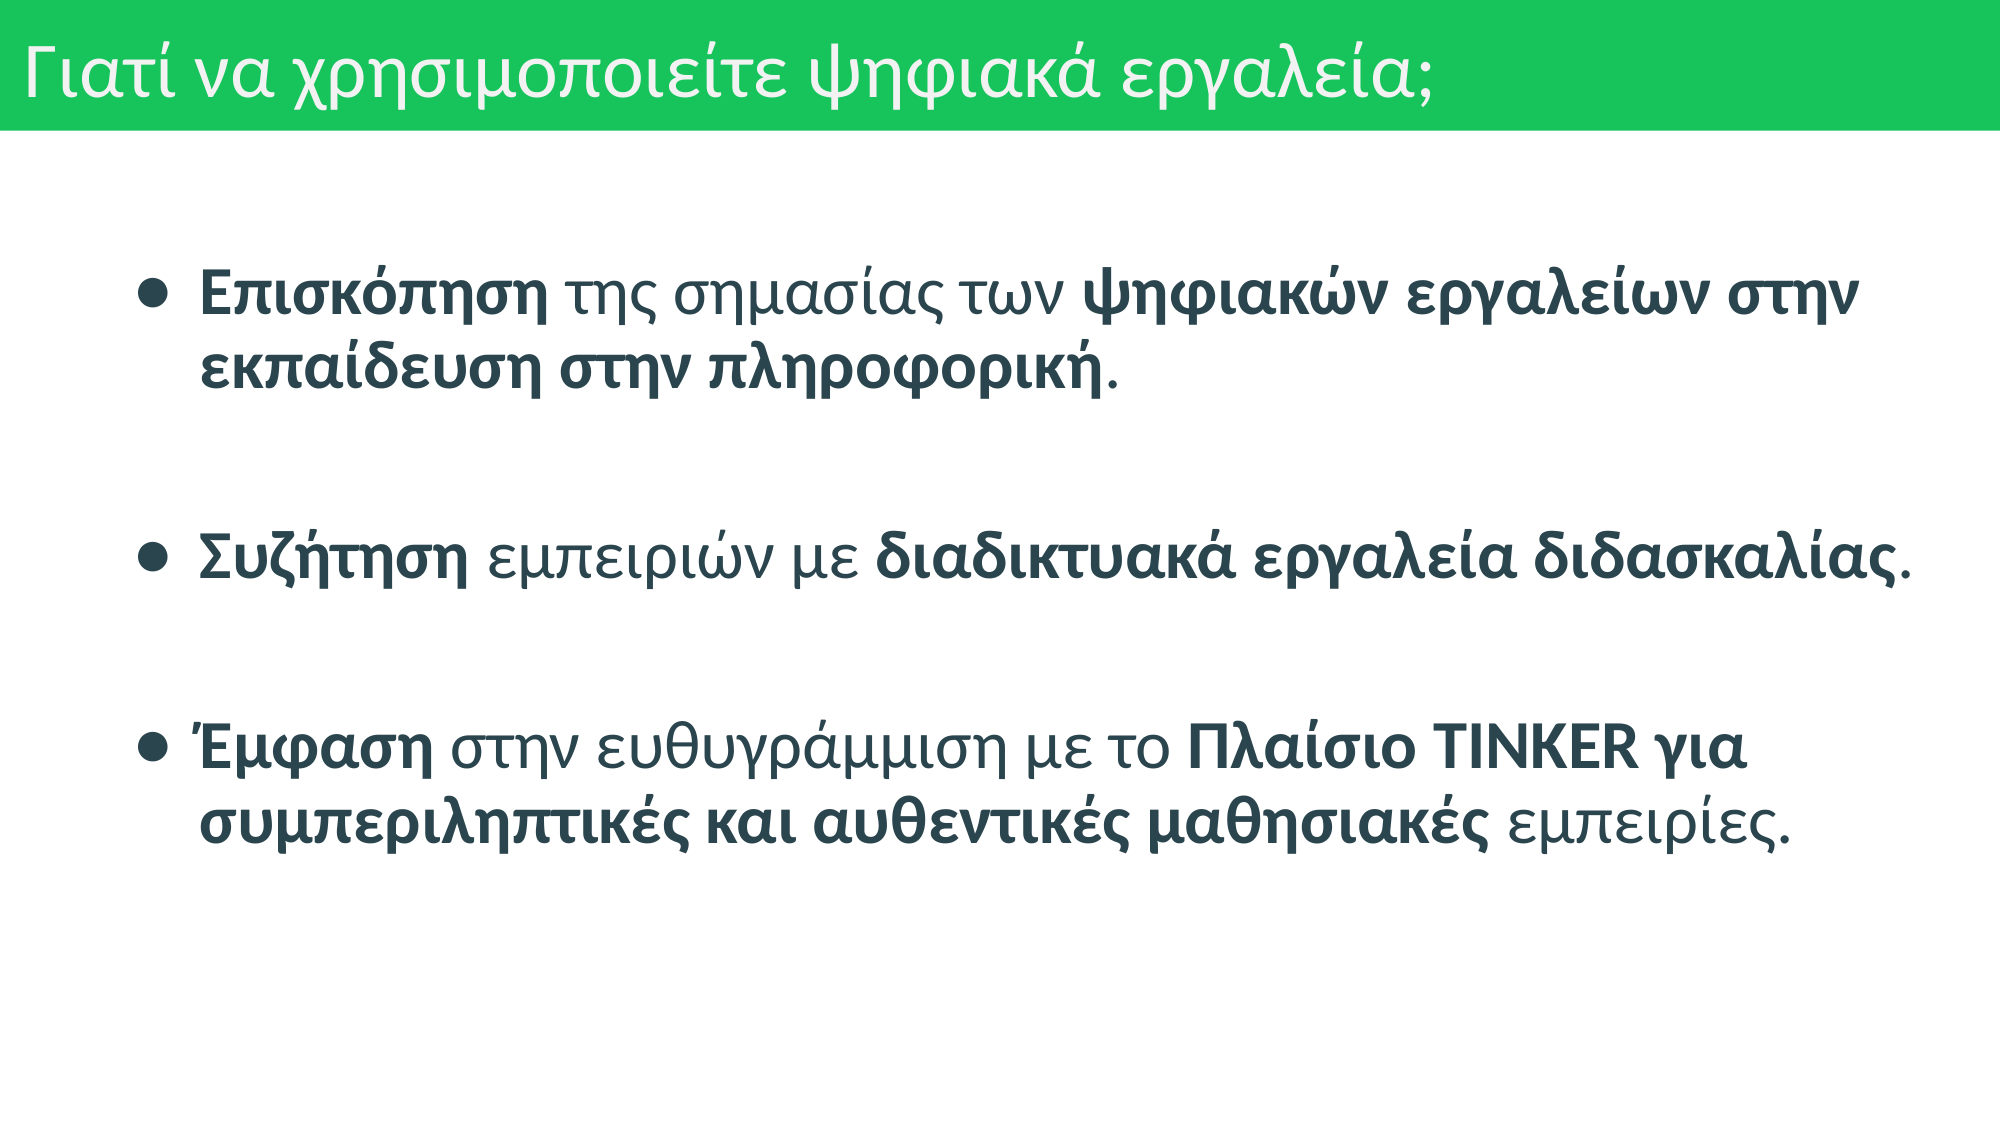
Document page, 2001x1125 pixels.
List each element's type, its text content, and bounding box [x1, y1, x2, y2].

title Γιατί να χρησιμοποιείτε ψηφιακά εργαλεία; [16, 13, 1976, 131]
list Επισκόπηση της σημασίας των ψηφιακών εργαλείων στην εκπαίδευση στην πληροφορική. Συζήτηση εμπειριών με διαδικτυακά εργαλεία διδασκαλίας. Έμφαση στην ευθυγράμμιση με το Πλαίσιο TINKER για συμπεριληπτικές και αυθεντικές μαθησιακές εμπειρίες. [16, 144, 1976, 1108]
